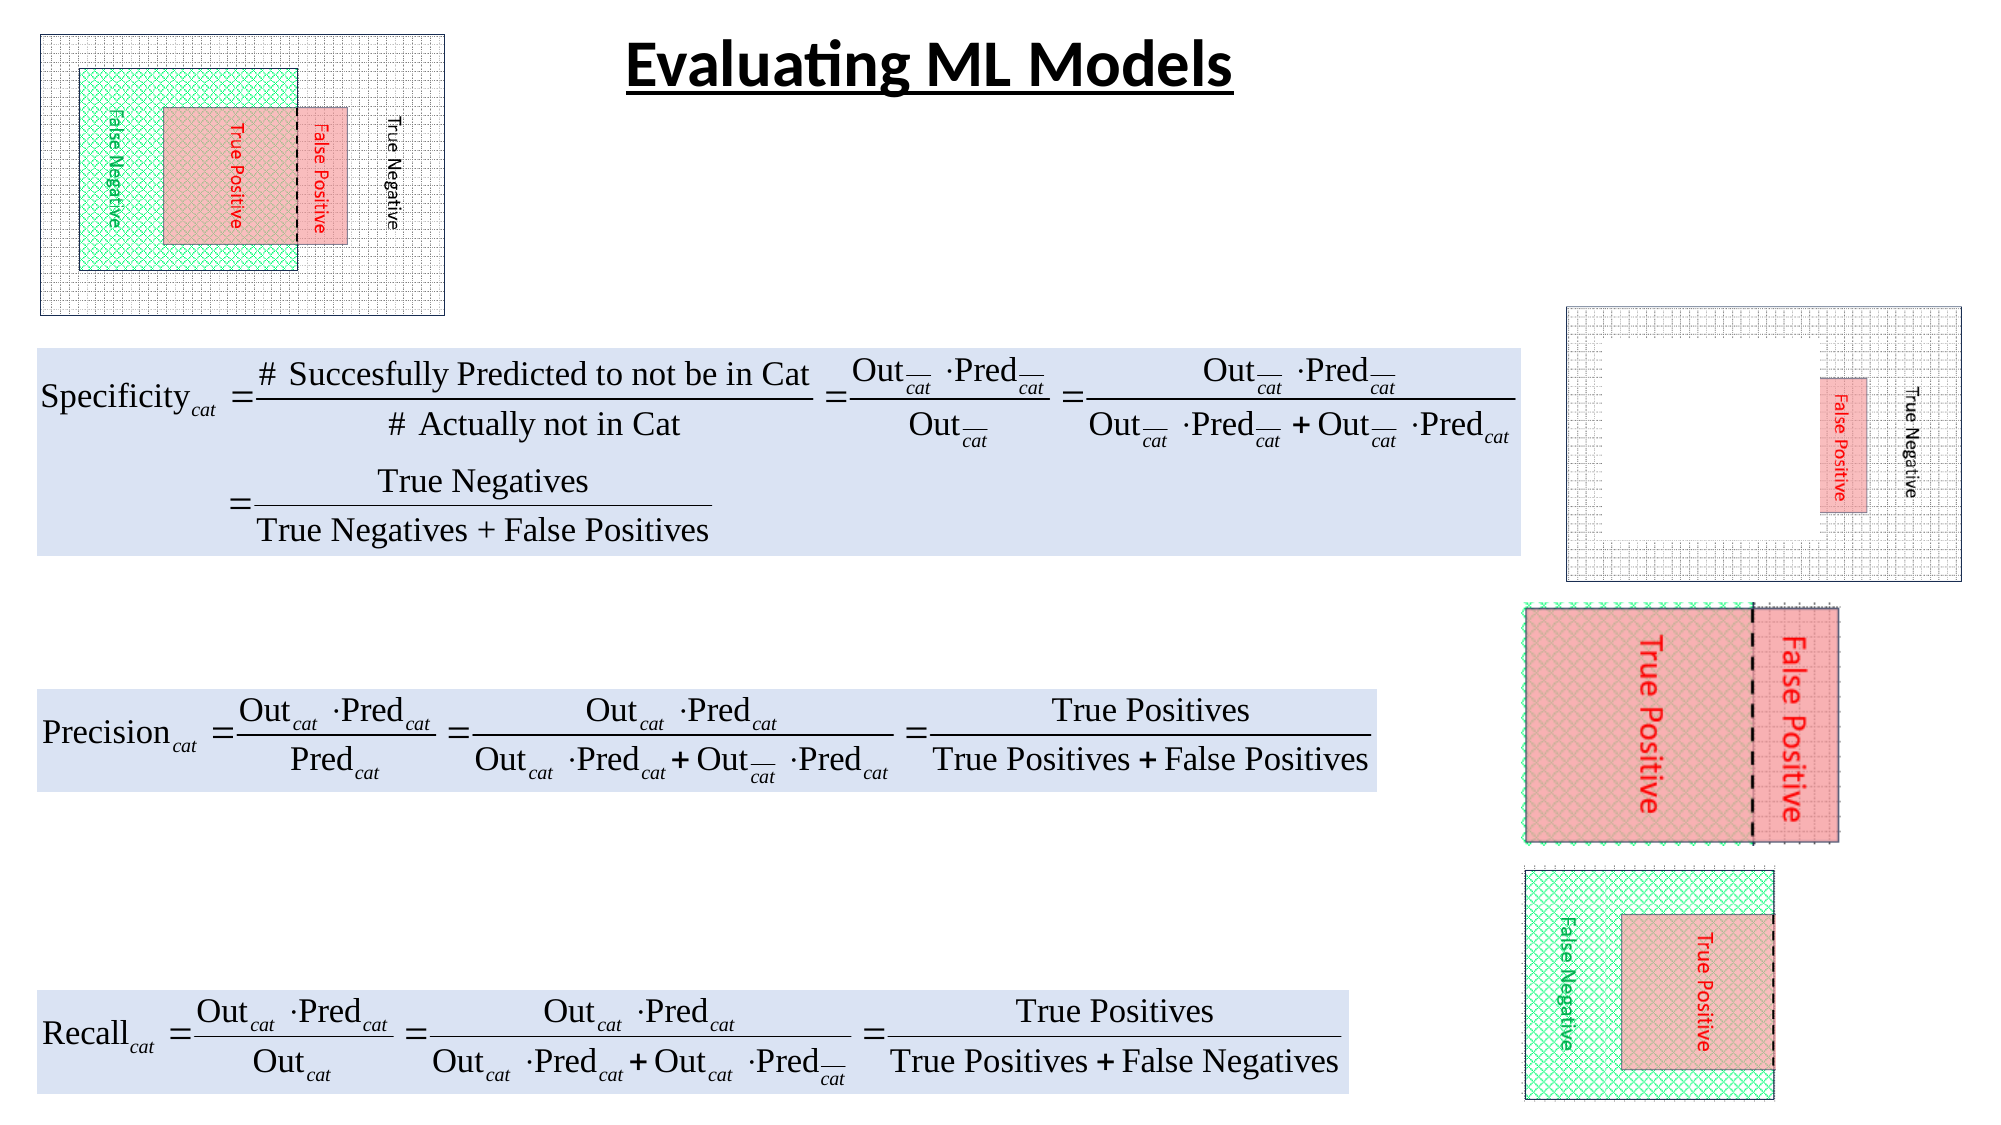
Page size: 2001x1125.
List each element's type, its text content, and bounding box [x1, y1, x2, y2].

picture [1521, 602, 1841, 846]
picture [1561, 301, 1964, 584]
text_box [36, 348, 1522, 557]
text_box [36, 990, 1349, 1094]
picture [1521, 865, 1776, 1103]
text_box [36, 688, 1377, 793]
text_box Evaluating ML Models [611, 12, 1272, 108]
picture [36, 30, 447, 317]
